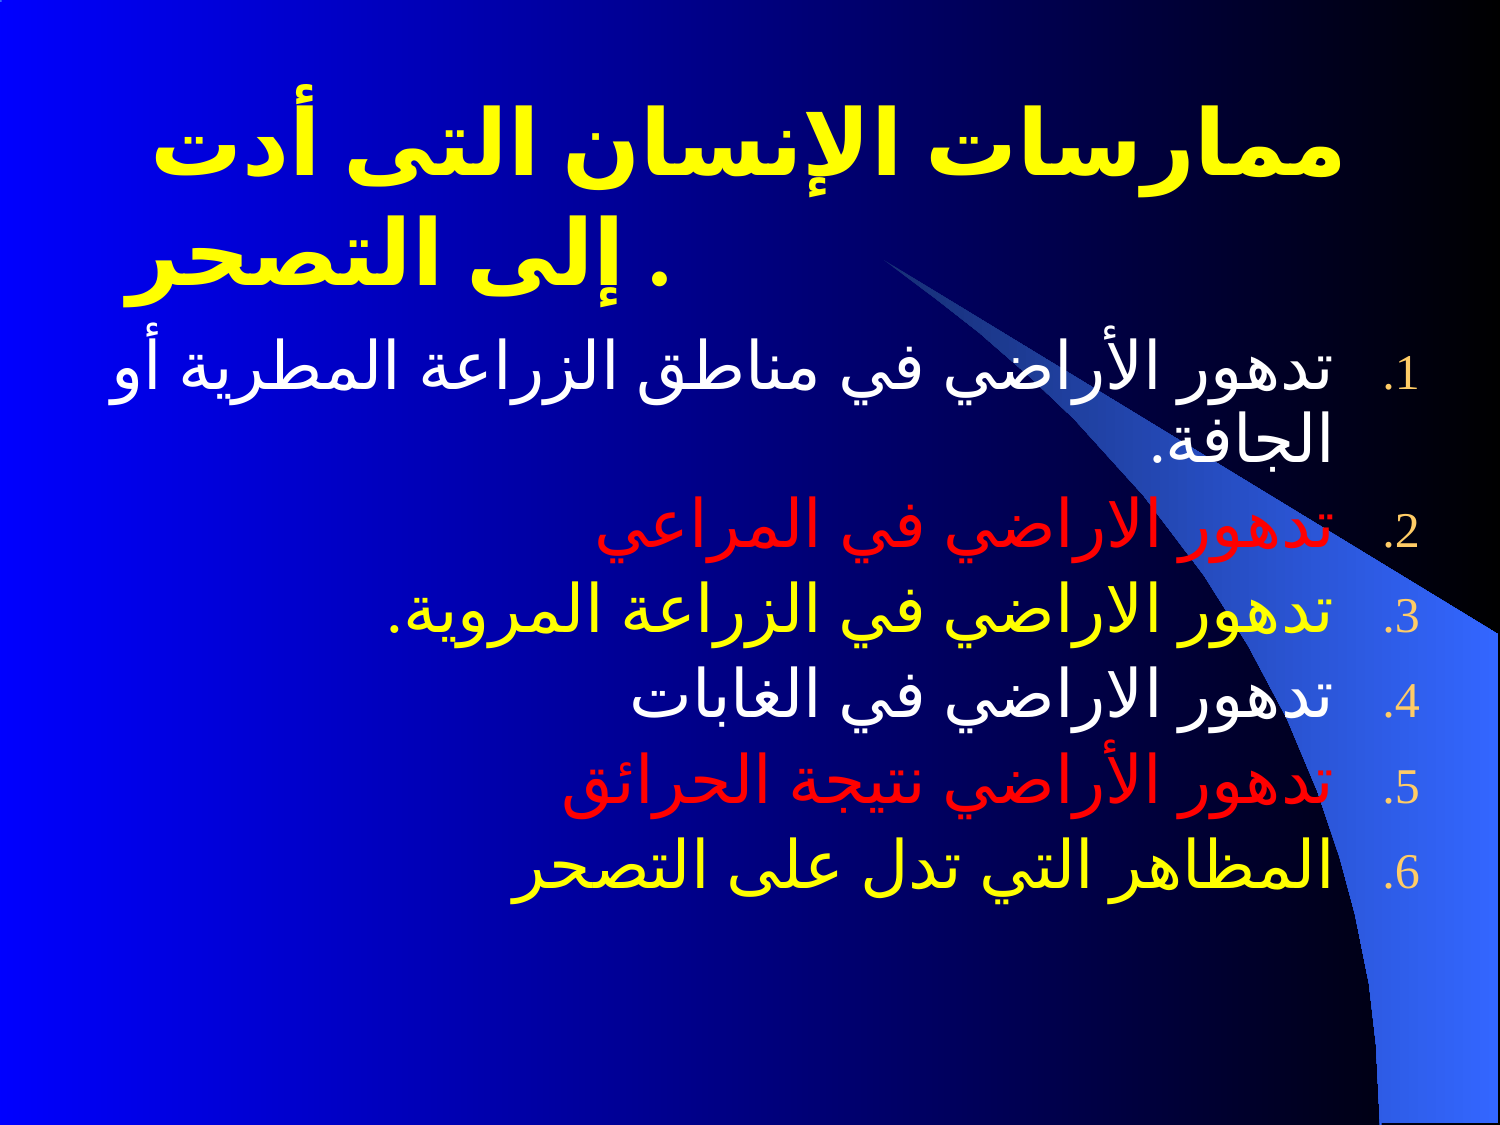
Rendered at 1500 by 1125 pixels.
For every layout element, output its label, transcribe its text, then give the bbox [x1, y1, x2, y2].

list تدهور الأراضي في مناطق الزراعة المطرية أو الجافة. تدهور الاراضي في المراعي تدهور الاراضي في الزراعة المروية. تدهور الاراضي في الغابات تدهور الأراضي نتيجة الحرائق المظاهر التي تدل على التصحر [62, 324, 1451, 1001]
title ممارسات الإنسان التى أدت إلى التصحر . [111, 99, 1438, 288]
